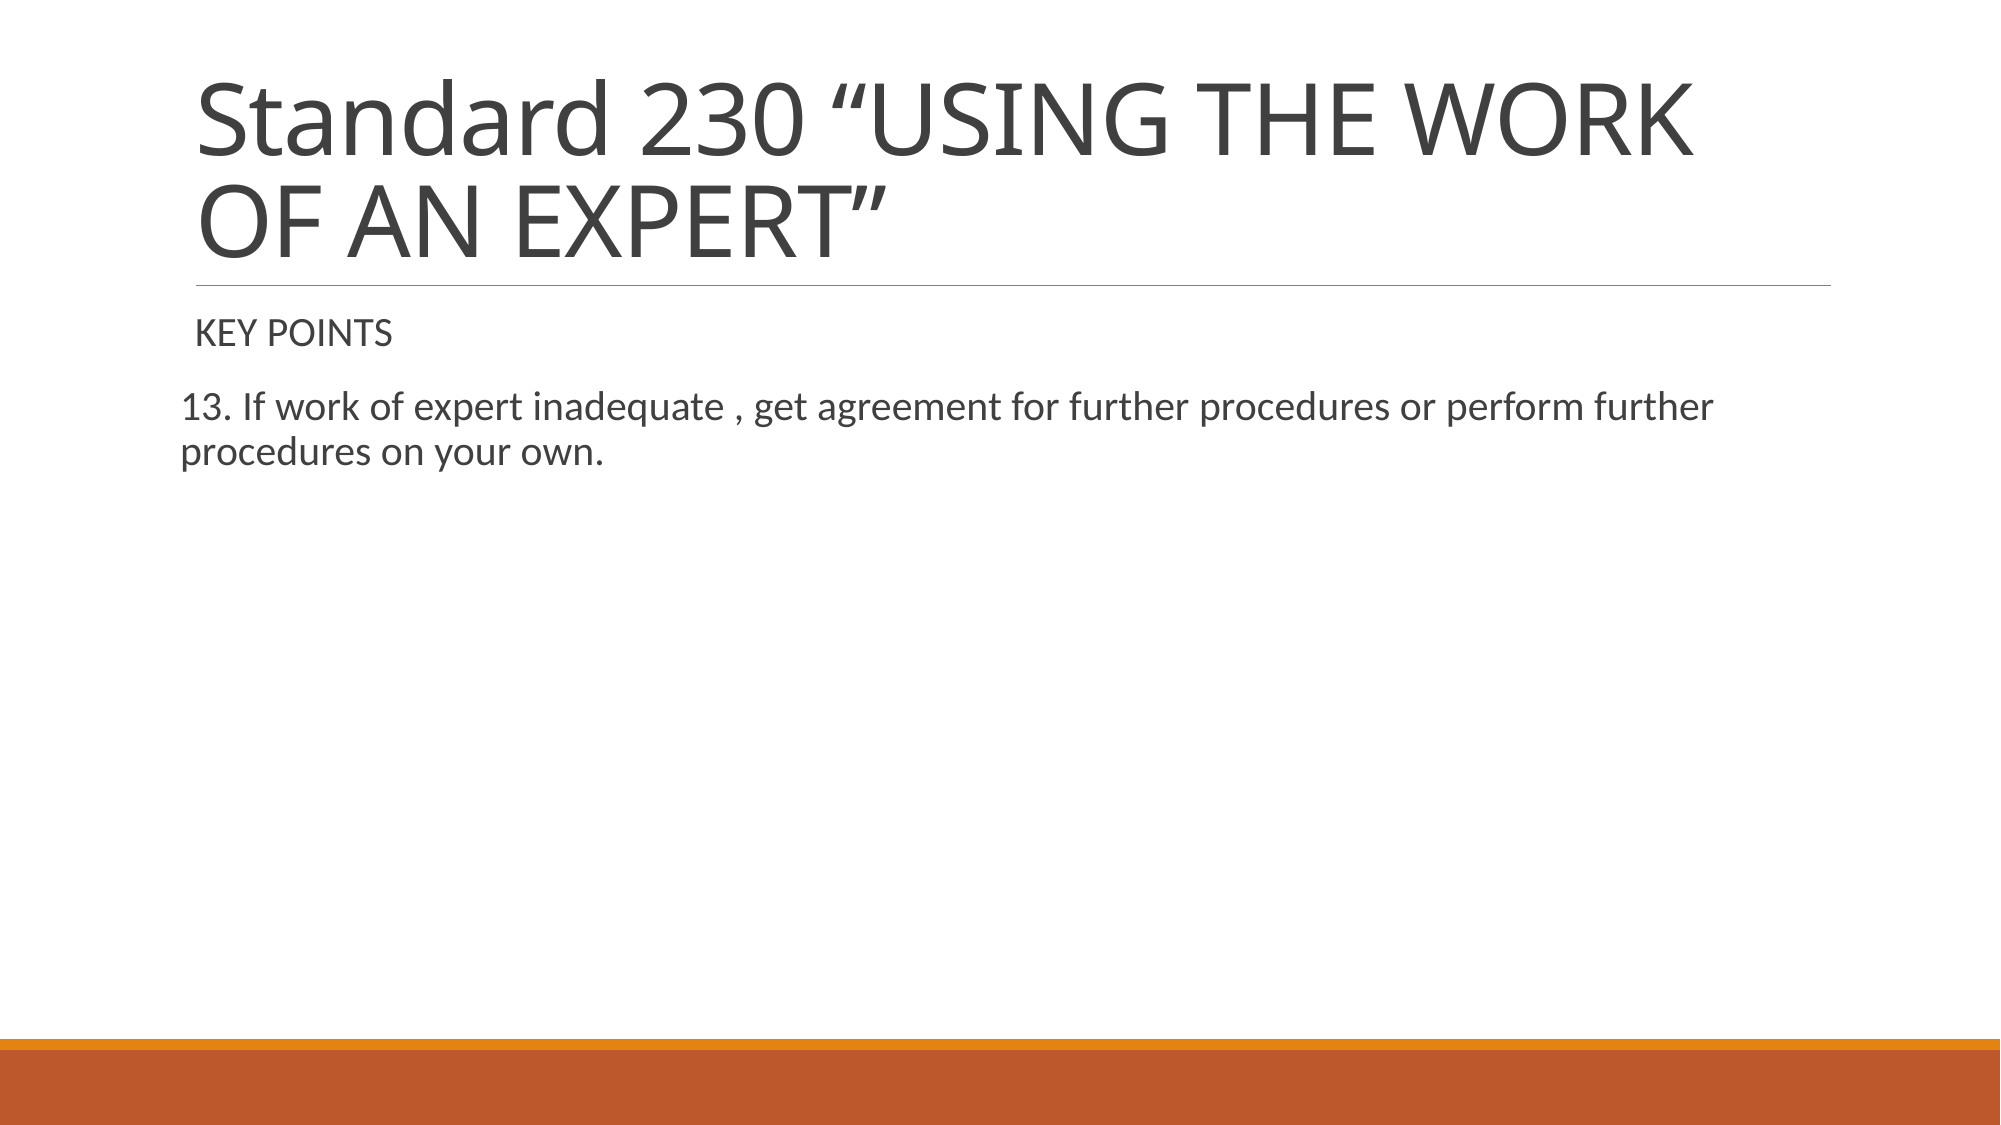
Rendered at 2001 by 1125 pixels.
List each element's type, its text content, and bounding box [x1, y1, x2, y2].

title Standard 230 “USING THE WORK OF AN EXPERT” [180, 47, 1830, 285]
list KEY POINTS 13. If work of expert inadequate , get agreement for further procedures or perform further procedures on your own. [180, 302, 1830, 963]
